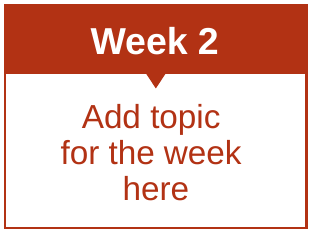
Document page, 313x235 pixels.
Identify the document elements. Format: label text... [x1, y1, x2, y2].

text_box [4, 5, 307, 89]
text_box Add topic for the week here [11, 92, 301, 215]
text_box [4, 4, 308, 229]
